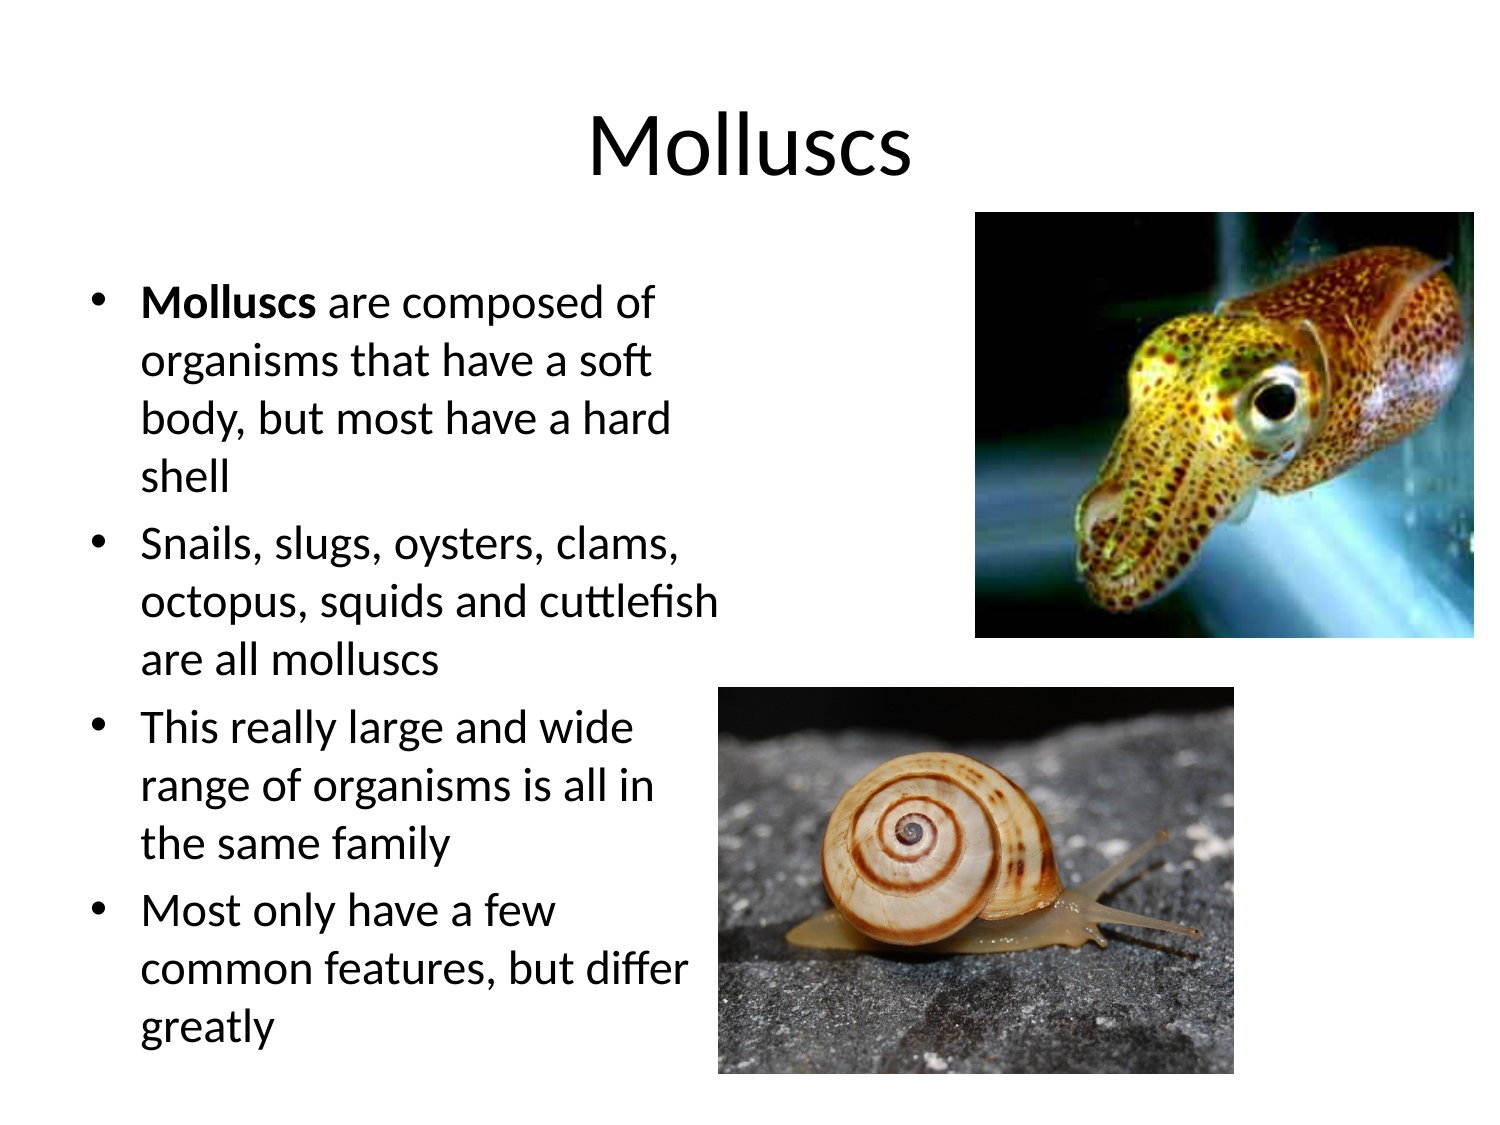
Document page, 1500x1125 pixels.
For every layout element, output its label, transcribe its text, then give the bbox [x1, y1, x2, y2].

list Molluscs are composed of organisms that have a soft body, but most have a hard shell Snails, slugs, oysters, clams, octopus, squids and cuttlefish are all molluscs This really large and wide range of organisms is all in the same family Most only have a few common features, but differ greatly [75, 262, 738, 1063]
picture [975, 212, 1474, 638]
picture [718, 687, 1234, 1074]
title Molluscs [75, 45, 1425, 233]
